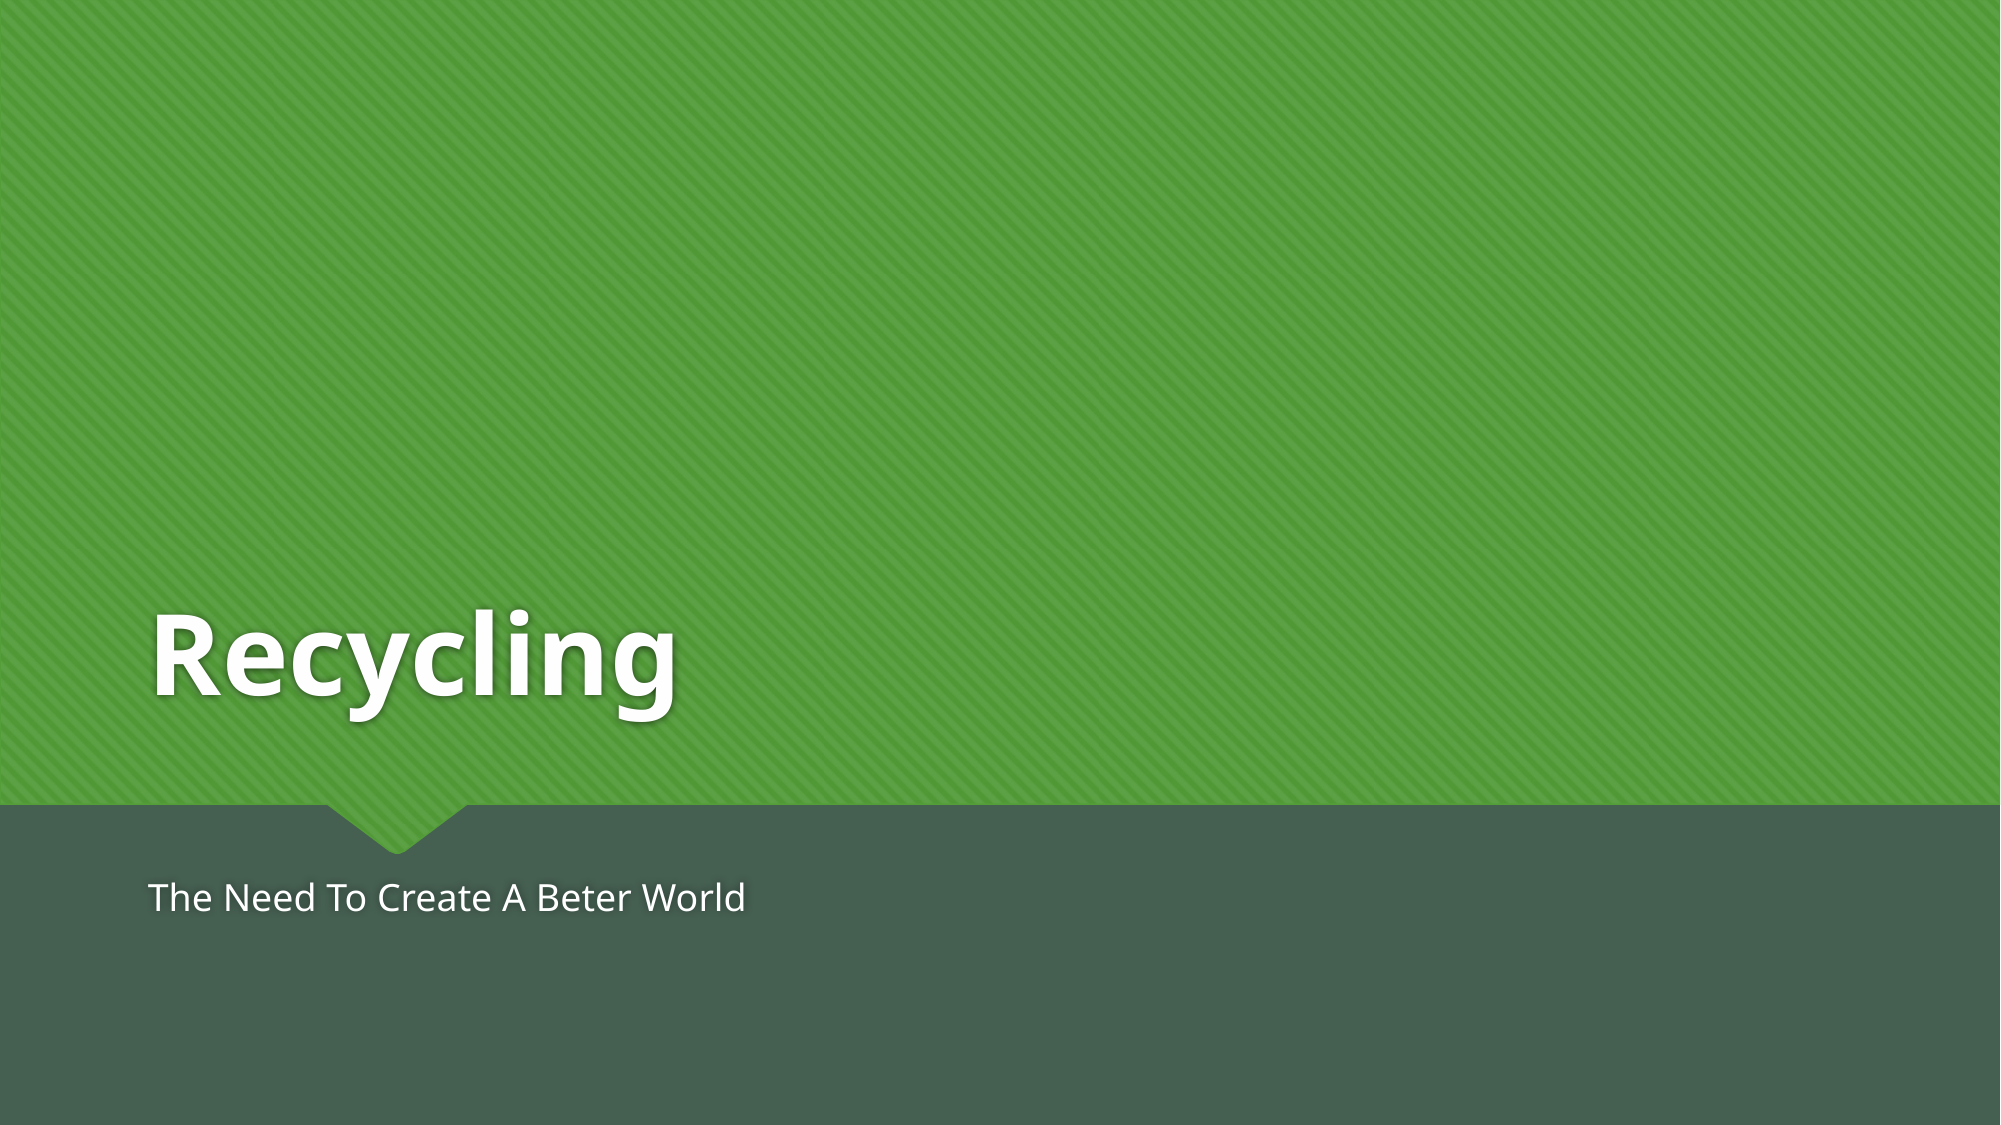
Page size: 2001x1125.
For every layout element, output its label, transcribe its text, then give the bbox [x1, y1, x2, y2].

title Recycling [132, 237, 1868, 726]
subtitle The Need To Create A Beter World [132, 866, 1868, 938]
